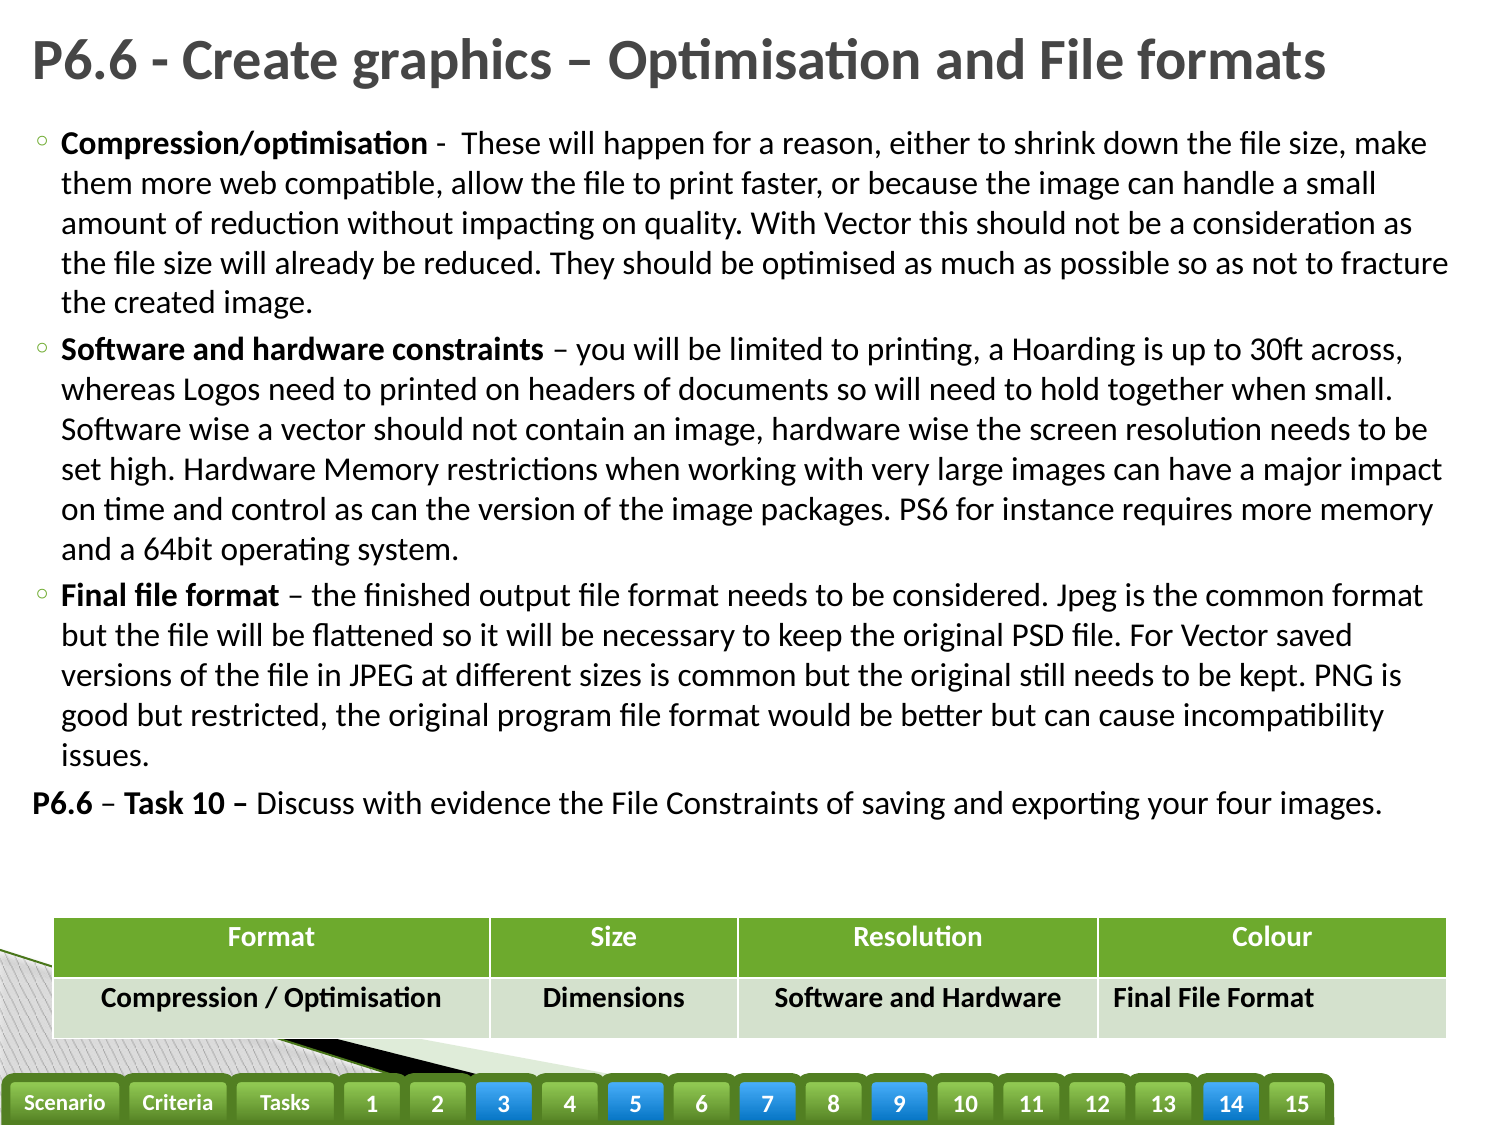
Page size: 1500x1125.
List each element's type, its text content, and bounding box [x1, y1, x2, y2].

table_header Format [54, 918, 489, 977]
table_header Size [491, 918, 737, 977]
table_header Colour [1099, 918, 1446, 977]
table_cell Compression / Optimisation [54, 979, 489, 1038]
table_cell Dimensions [491, 979, 737, 1038]
table_cell Final File Format [1099, 979, 1446, 1038]
list Compression/optimisation - These will happen for a reason, either to shrink down the file size, make them more web compatible, allow the file to print faster, or because the image can handle a small amount of reduction without impacting on quality. With Vector this should not be a consideration as the file size will already be reduced. They should be optimised as much as possible so as not to fracture the created image. Software and hardware constraints – you will be limited to printing, a Hoarding is up to 30ft across, whereas Logos need to printed on headers of documents so will need to hold together when small. Software wise a vector should not contain an image, hardware wise the screen resolution needs to be set high. Hardware Memory restrictions when working with very large images can have a major impact on time and control as can the version of the image packages. PS6 for instance requires more memory and a 64bit operating system. Final file format – the finished output file format needs to be considered. Jpeg is the common format but the file will be flattened so it will be necessary to keep the original PSD file. For Vector saved versions of the file in JPEG at different sizes is common but the original still needs to be kept. PNG is good but restricted, the original program file format would be better but can cause incompatibility issues. P6.6 – Task 10 – Discuss with evidence the File Constraints of saving and exporting your four images. [17, 113, 1471, 905]
table_cell Software and Hardware [739, 979, 1097, 1038]
table_header Resolution [739, 918, 1097, 977]
text_box P6.6 - Create graphics – Optimisation and File formats [17, 19, 1489, 94]
